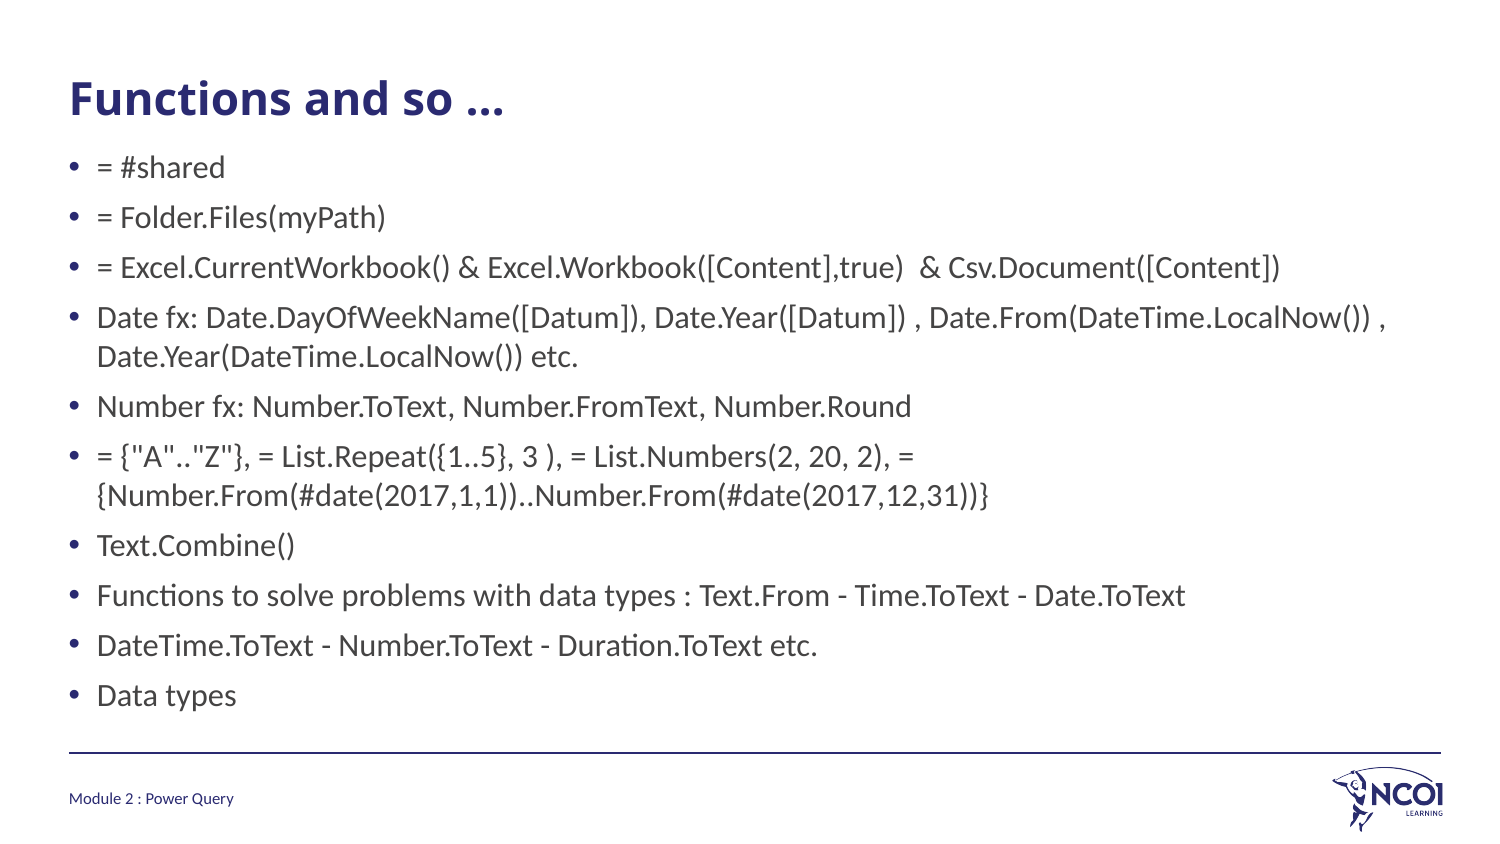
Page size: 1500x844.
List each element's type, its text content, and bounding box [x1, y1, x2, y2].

footer Module 2 : Power Query [53, 775, 561, 821]
picture [1310, 743, 1465, 844]
title Functions and so … [68, 23, 1264, 125]
list = #shared = Folder.Files(myPath) = Excel.CurrentWorkbook() & Excel.Workbook([Content],true) & Csv.Document([Content]) Date fx: Date.DayOfWeekName([Datum]), Date.Year([Datum]) , Date.From(DateTime.LocalNow()) , Date.Year(DateTime.LocalNow()) etc. Number fx: Number.ToText, Number.FromText, Number.Round = {"A".."Z"}, = List.Repeat({1..5}, 3 ), = List.Numbers(2, 20, 2), = {Number.From(#date(2017,1,1))..Number.From(#date(2017,12,31))} Text.Combine() Functions to solve problems with data types : Text.From - Time.ToText - Date.ToText DateTime.ToText - Number.ToText - Duration.ToText etc. Data types [68, 146, 1416, 720]
